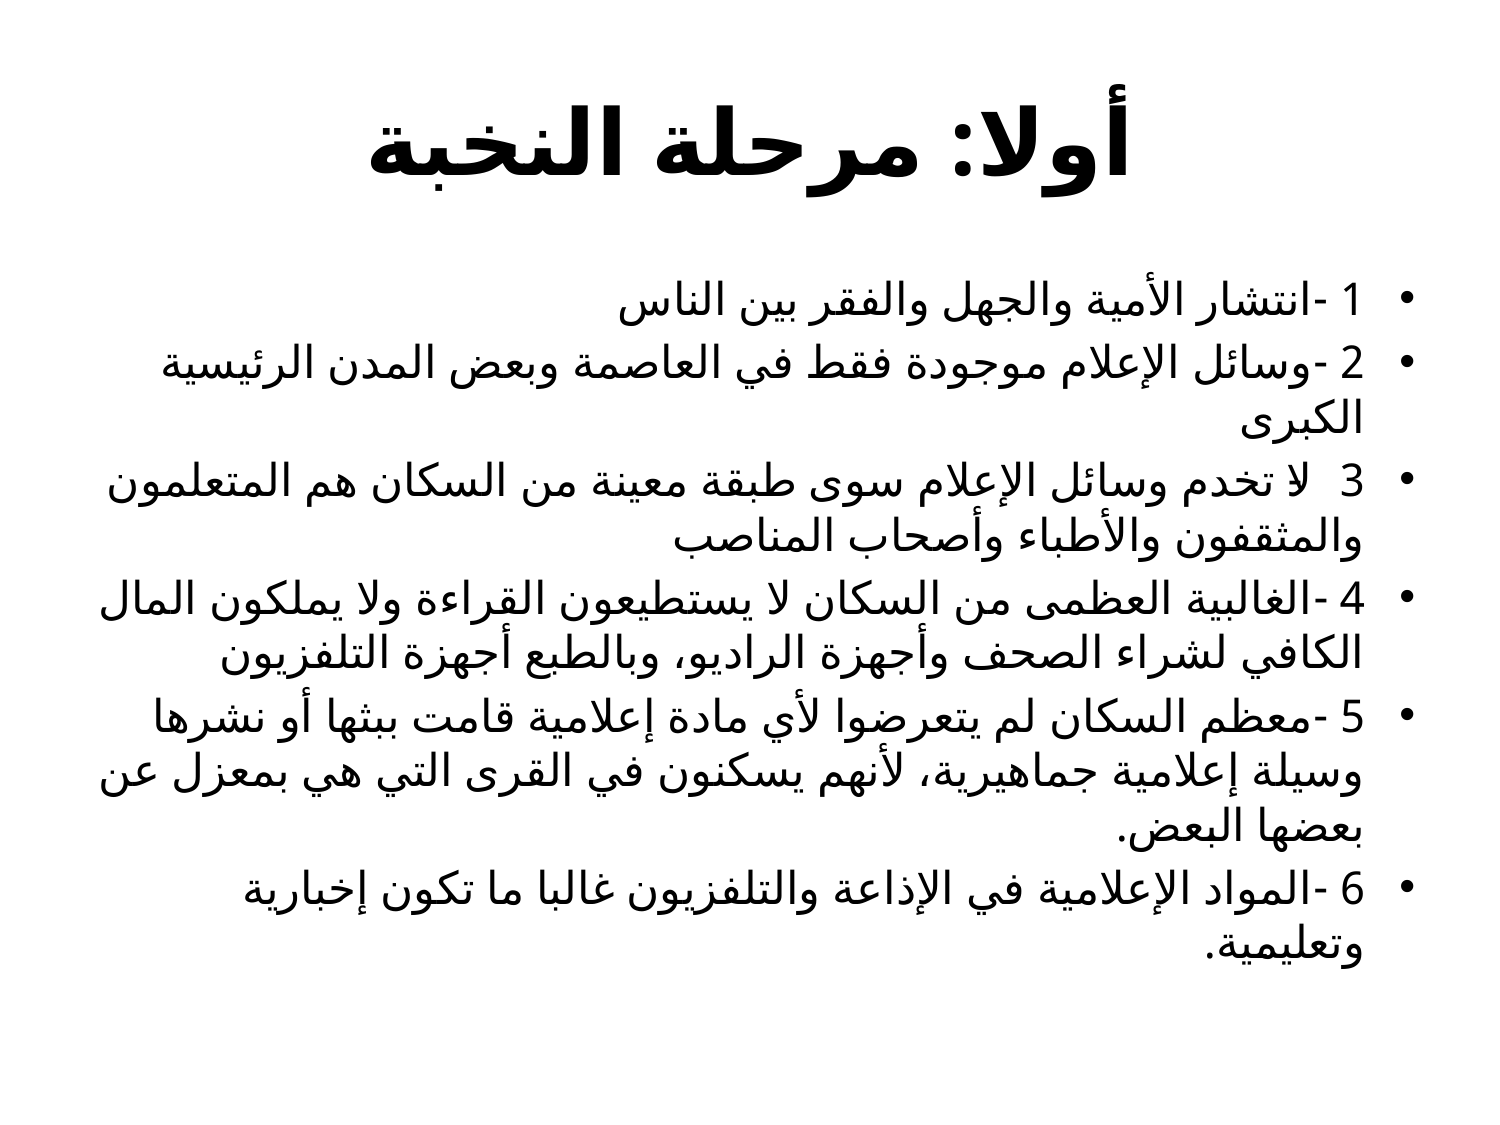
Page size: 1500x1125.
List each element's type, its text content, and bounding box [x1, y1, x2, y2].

title أولا: مرحلة النخبة [75, 45, 1425, 233]
list 1 -انتشار الأمية والجهل والفقر بين الناس 2 -وسائل الإعلام موجودة فقط في العاصمة وبعض المدن الرئيسية الكبرى 3 -لا تخدم وسائل الإعلام سوى طبقة معينة من السكان هم المتعلمون والمثقفون والأطباء وأصحاب المناصب 4 -الغالبية العظمى من السكان لا يستطيعون القراءة ولا يملكون المال الكافي لشراء الصحف وأجهزة الراديو، وبالطبع أجهزة التلفزيون 5 -معظم السكان لم يتعرضوا لأي مادة إعلامية قامت ببثها أو نشرها وسيلة إعلامية جماهيرية، لأنهم يسكنون في القرى التي هي بمعزل عن بعضها البعض. 6 -المواد الإعلامية في الإذاعة والتلفزيون غالبا ما تكون إخبارية وتعليمية. [75, 262, 1425, 1005]
